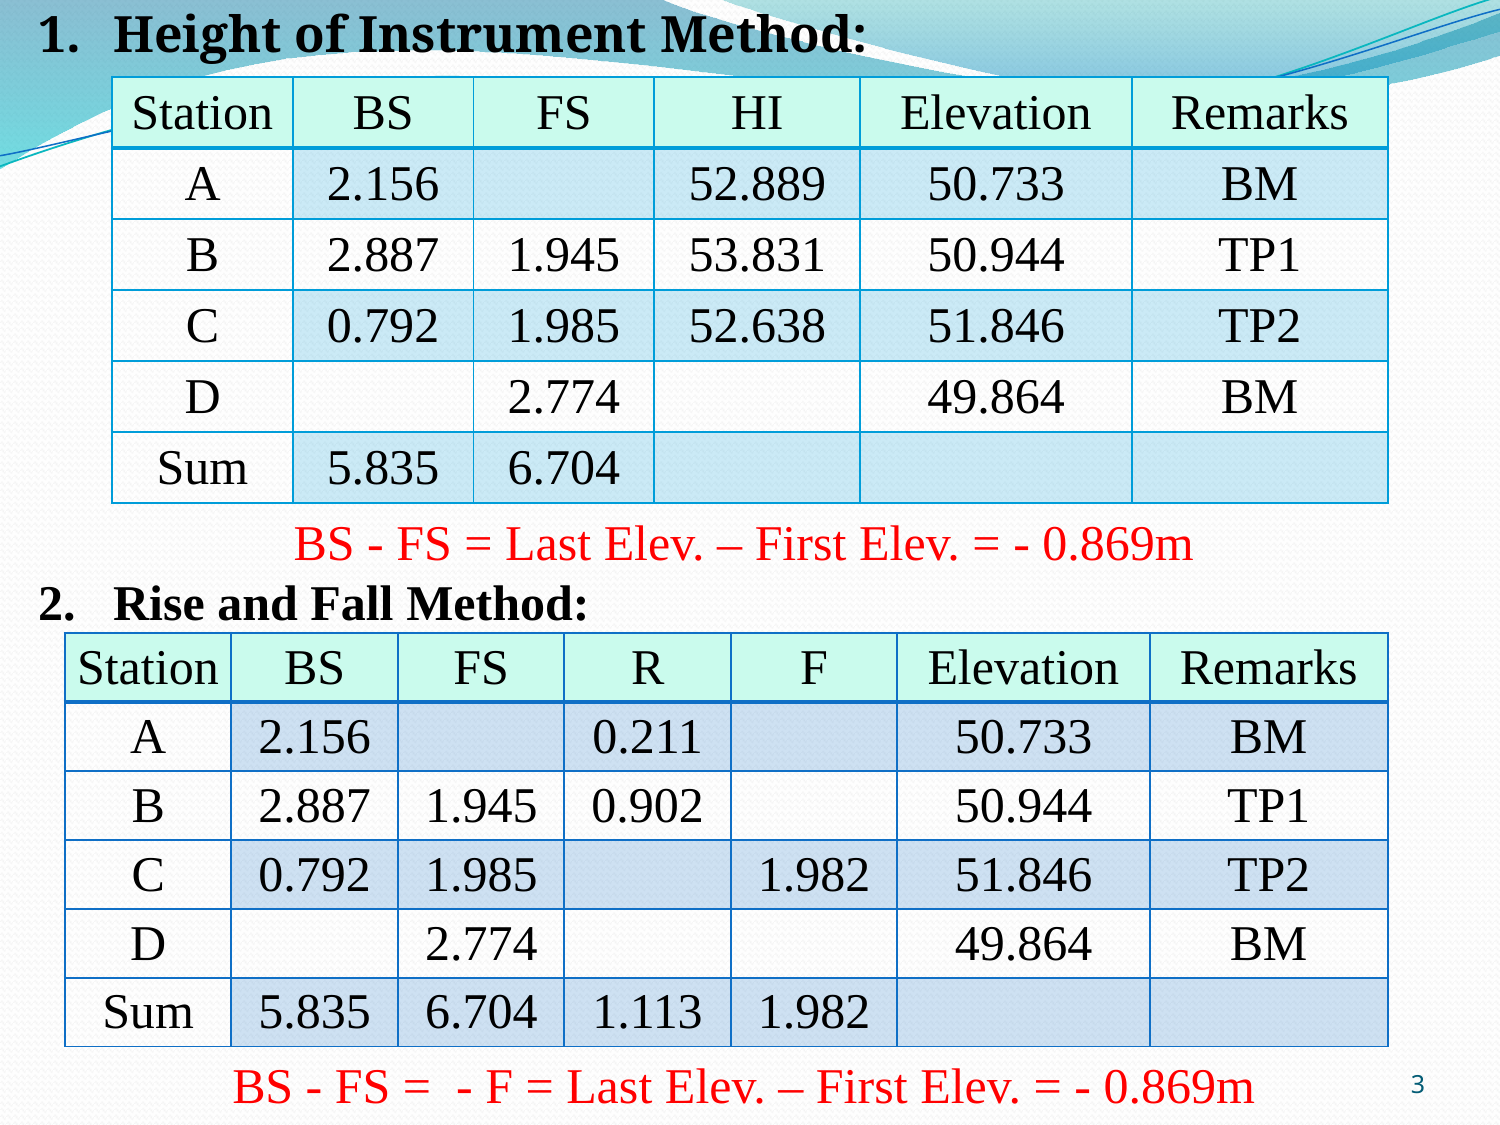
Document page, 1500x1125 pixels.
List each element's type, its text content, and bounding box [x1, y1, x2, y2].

table_cell D [113, 362, 292, 431]
table_header Remarks [1151, 634, 1387, 700]
table_cell B [66, 772, 230, 839]
table_header HI [655, 78, 859, 146]
table_cell 52.638 [655, 291, 859, 360]
table_cell [861, 433, 1131, 502]
table_cell 5.835 [294, 433, 473, 502]
table_cell TP2 [1133, 291, 1387, 360]
table_cell C [66, 841, 230, 908]
table_header BS [232, 634, 397, 700]
table_cell A [66, 704, 230, 770]
table_header R [565, 634, 730, 700]
table_cell 2.156 [232, 704, 397, 770]
table_cell 2.887 [232, 772, 397, 839]
table_header Elevation [898, 634, 1149, 700]
table_cell 0.792 [232, 841, 397, 908]
table_cell [565, 910, 730, 977]
table_cell 50.733 [861, 150, 1131, 218]
table_cell 49.864 [898, 910, 1149, 977]
table_cell 52.889 [655, 150, 859, 218]
table_cell [399, 704, 563, 770]
table_cell [294, 362, 473, 431]
table_header Station [113, 78, 292, 146]
table_cell 1.982 [732, 841, 896, 908]
table_cell [565, 841, 730, 908]
table_cell 1.113 [565, 979, 730, 1046]
table_cell B [113, 220, 292, 289]
table_header Elevation [861, 78, 1131, 146]
table_header Station [66, 634, 230, 700]
table_cell 1.985 [474, 291, 653, 360]
table_cell 2.774 [474, 362, 653, 431]
table_cell 0.211 [565, 704, 730, 770]
table_cell 0.902 [565, 772, 730, 839]
table_cell 1.945 [399, 772, 563, 839]
table_cell 2.887 [294, 220, 473, 289]
table_header Remarks [1133, 78, 1387, 146]
table_cell A [113, 150, 292, 218]
table_cell BM [1151, 704, 1387, 770]
table_header FS [399, 634, 563, 700]
slide_number 3 [1299, 1042, 1425, 1103]
table_cell [732, 704, 896, 770]
table_cell 2.774 [399, 910, 563, 977]
table_cell 2.156 [294, 150, 473, 218]
table_cell 49.864 [861, 362, 1131, 431]
table_cell 50.733 [898, 704, 1149, 770]
table_cell [655, 362, 859, 431]
table_cell [474, 150, 653, 218]
table_cell 50.944 [861, 220, 1131, 289]
table_header F [732, 634, 896, 700]
table_cell Sum [66, 979, 230, 1046]
table_cell 50.944 [898, 772, 1149, 839]
table_cell TP2 [1151, 841, 1387, 908]
table_cell BM [1133, 150, 1387, 218]
table_cell 1.982 [732, 979, 896, 1046]
table_cell [655, 433, 859, 502]
table_cell [1151, 979, 1387, 1046]
table_cell 6.704 [474, 433, 653, 502]
table_cell [1133, 433, 1387, 502]
table_header BS [294, 78, 473, 146]
table_cell BM [1151, 910, 1387, 977]
table_cell [732, 772, 896, 839]
table_cell [898, 979, 1149, 1046]
table_cell 1.945 [474, 220, 653, 289]
table_cell 0.792 [294, 291, 473, 360]
table_cell Sum [113, 433, 292, 502]
table_header FS [474, 78, 653, 146]
table_cell 51.846 [861, 291, 1131, 360]
table_cell D [66, 910, 230, 977]
table_cell BM [1133, 362, 1387, 431]
table_cell TP1 [1133, 220, 1387, 289]
table_cell 5.835 [232, 979, 397, 1046]
table_cell TP1 [1151, 772, 1387, 839]
table_cell C [113, 291, 292, 360]
table_cell 51.846 [898, 841, 1149, 908]
table_cell 53.831 [655, 220, 859, 289]
table_cell 6.704 [399, 979, 563, 1046]
table_cell 1.985 [399, 841, 563, 908]
table_cell [232, 910, 397, 977]
table_cell [732, 910, 896, 977]
